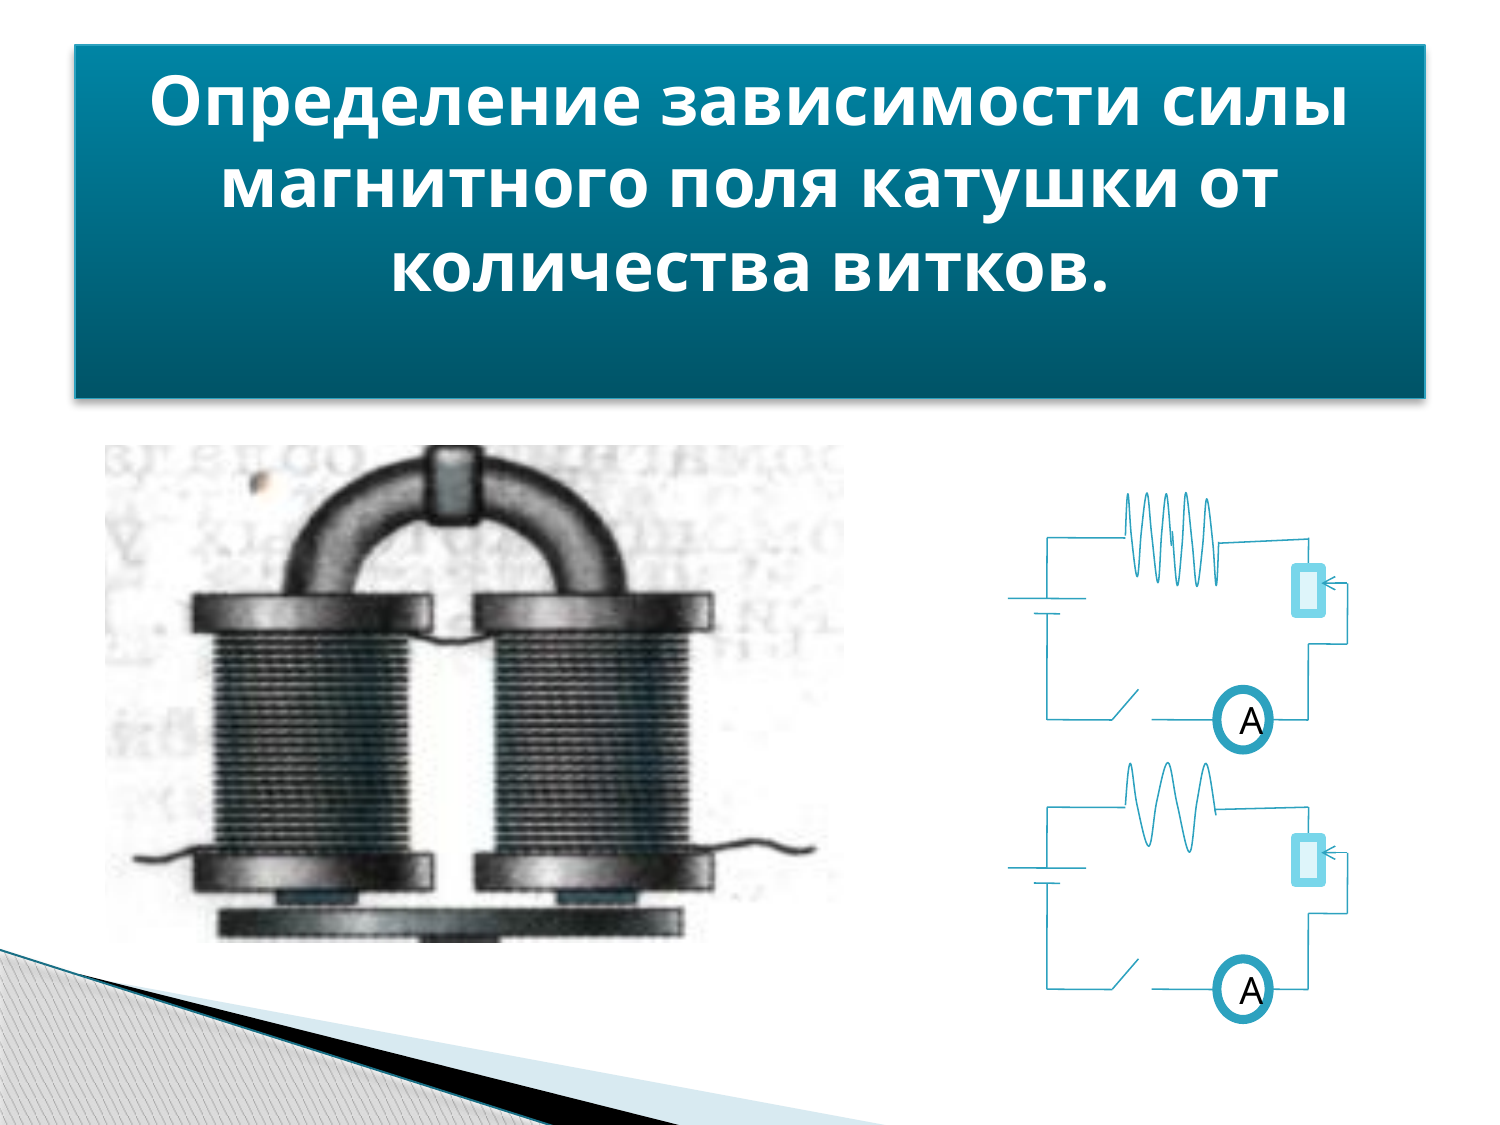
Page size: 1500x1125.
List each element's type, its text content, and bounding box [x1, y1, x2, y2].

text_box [1007, 491, 1348, 751]
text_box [1007, 761, 1348, 1020]
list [105, 445, 844, 944]
title Определение зависимости силы магнитного поля катушки от количества витков. [74, 44, 1426, 399]
